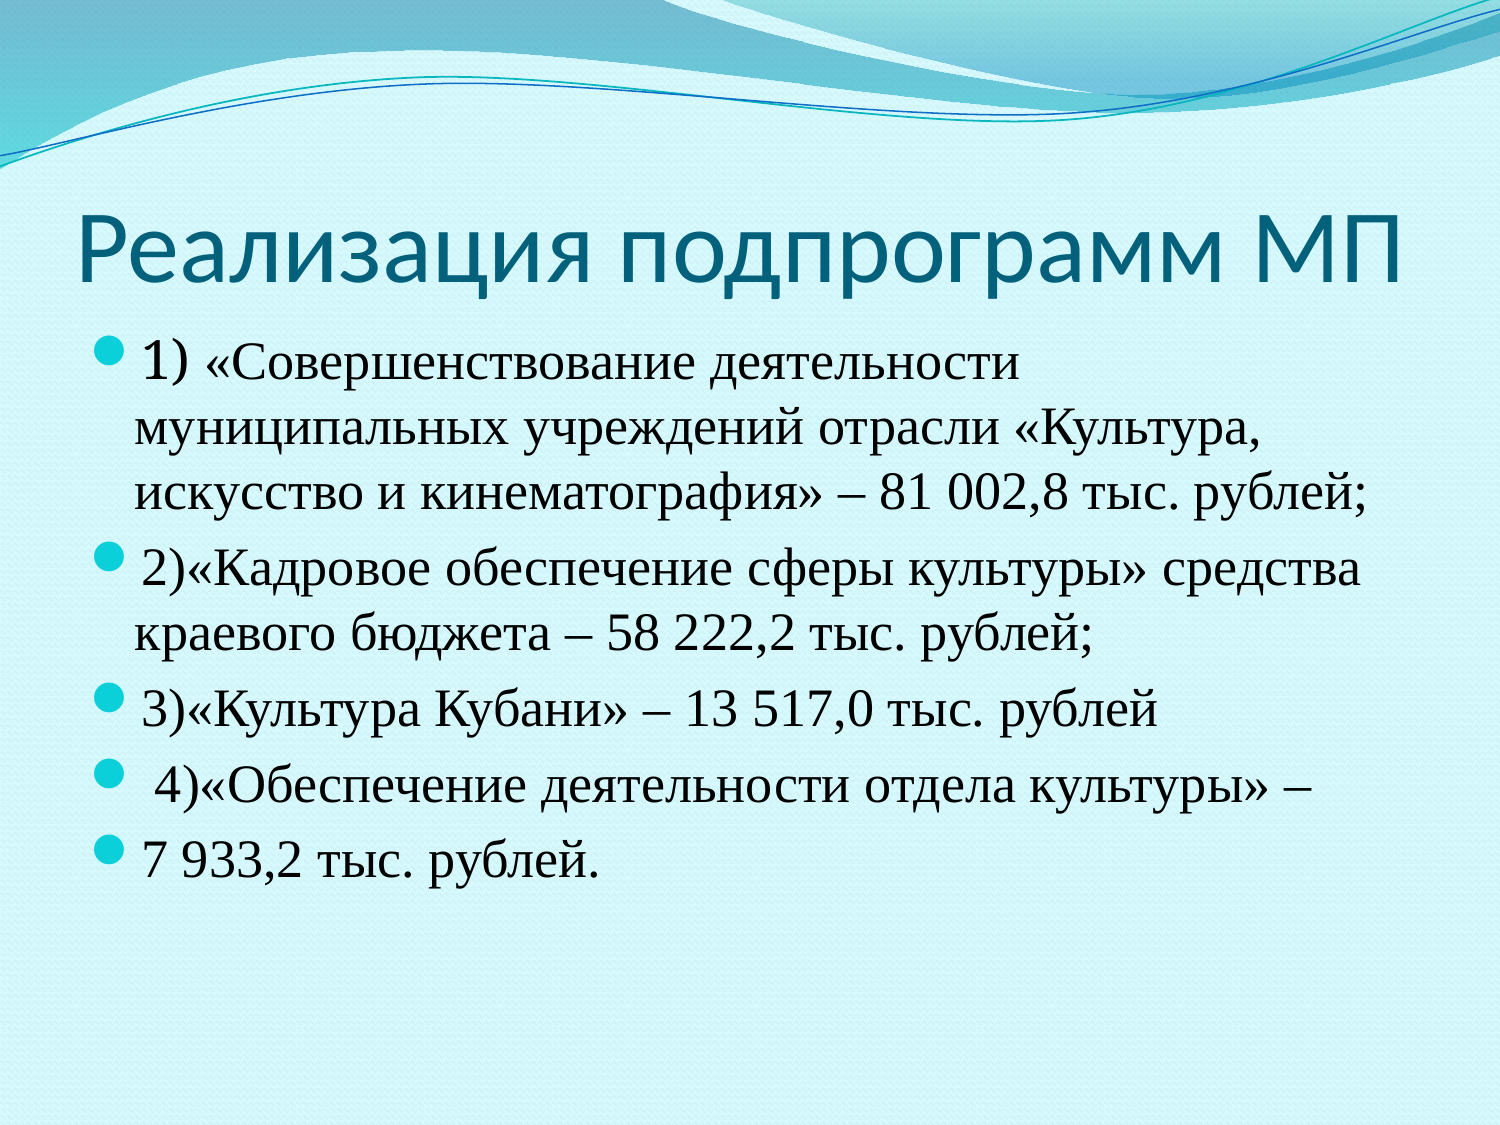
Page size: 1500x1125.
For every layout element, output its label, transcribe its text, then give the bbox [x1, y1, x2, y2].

list 1) «Совершенствование деятельности муниципальных учреждений отрасли «Культура, искусство и кинематография» – 81 002,8 тыс. рублей; 2)«Кадровое обеспечение сферы культуры» средства краевого бюджета – 58 222,2 тыс. рублей; 3)«Культура Кубани» – 13 517,0 тыс. рублей 4)«Обеспечение деятельности отдела культуры» – 7 933,2 тыс. рублей. [75, 317, 1425, 1038]
title Реализация подпрограмм МП [75, 115, 1425, 303]
